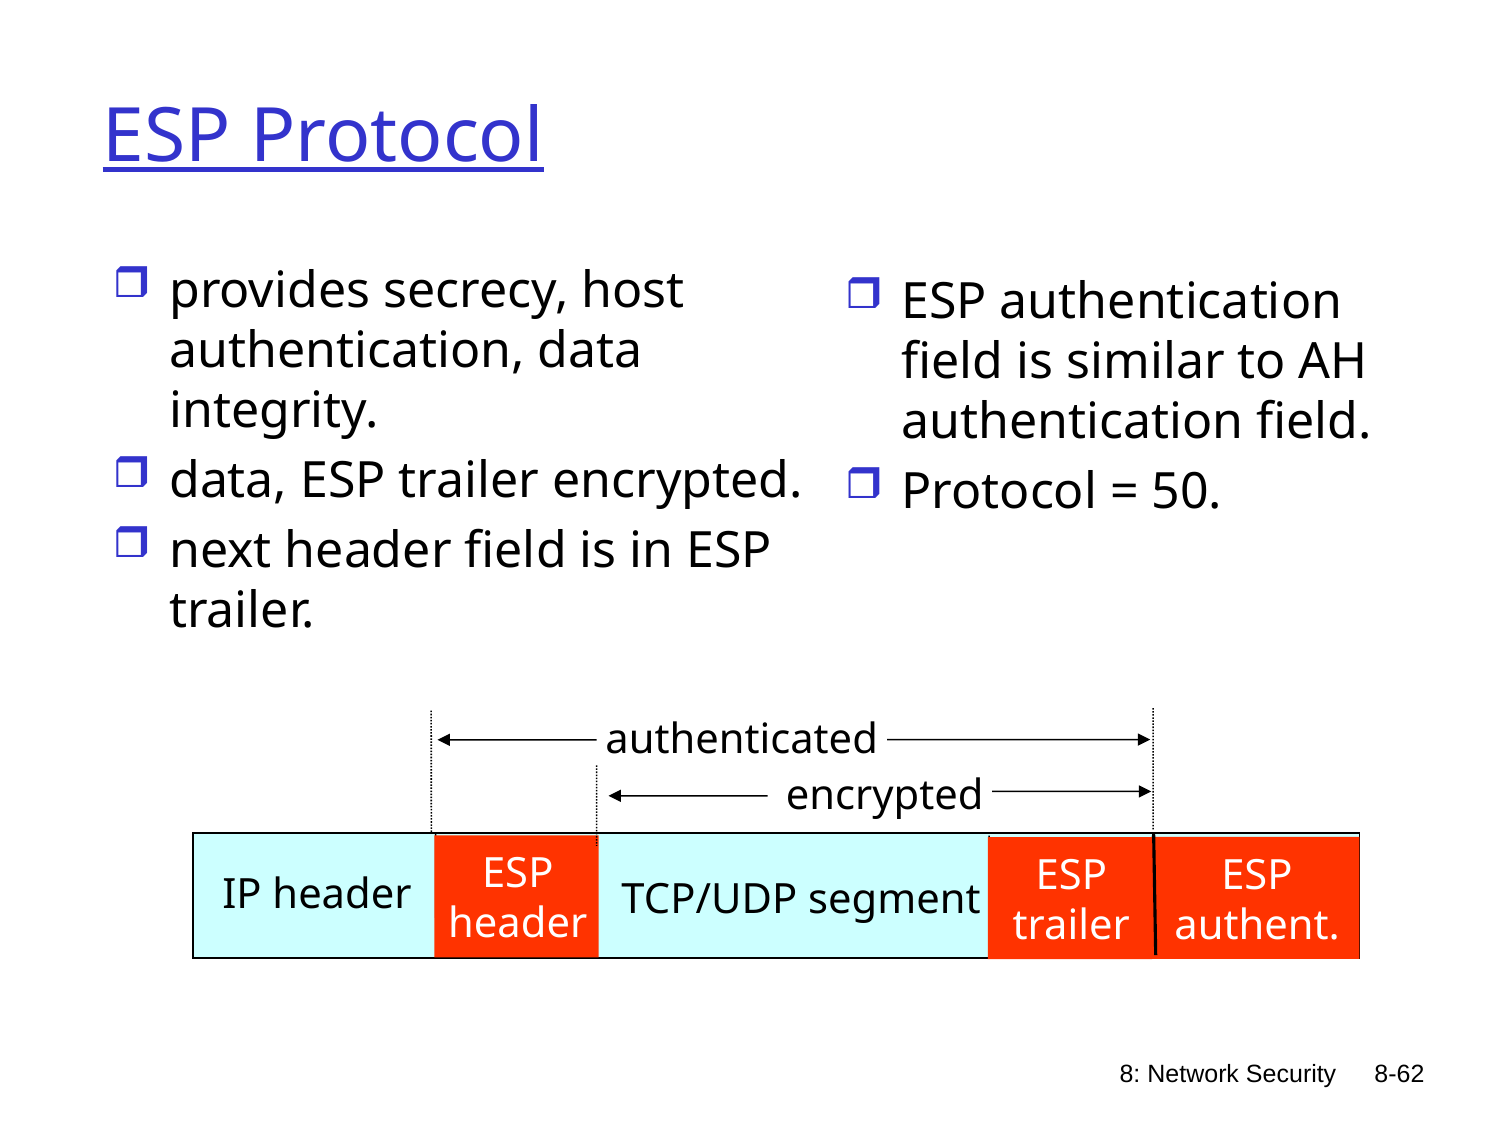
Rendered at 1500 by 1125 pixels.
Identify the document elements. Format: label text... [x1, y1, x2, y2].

text_box [992, 785, 1152, 798]
text_box ESP header [433, 838, 603, 954]
text_box encrypted [771, 760, 999, 826]
text_box IP header [207, 859, 427, 925]
slide_number 8-62 [1320, 1050, 1440, 1099]
text_box [434, 954, 599, 958]
text_box TCP/UDP segment [606, 864, 987, 930]
text_box [608, 789, 768, 803]
footer 8: Network Security [876, 1050, 1352, 1125]
text_box [437, 733, 597, 747]
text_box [987, 835, 1150, 960]
text_box authenticated [590, 704, 893, 770]
title ESP Protocol [87, 37, 1363, 225]
text_box [887, 733, 1151, 746]
list ESP authentication field is similar to AH authentication field. Protocol = 50. [830, 260, 1456, 665]
list provides secrecy, host authentication, data integrity. data, ESP trailer encrypted. next header field is in ESP trailer. [97, 249, 822, 656]
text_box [1150, 835, 1360, 960]
text_box [192, 833, 1153, 959]
